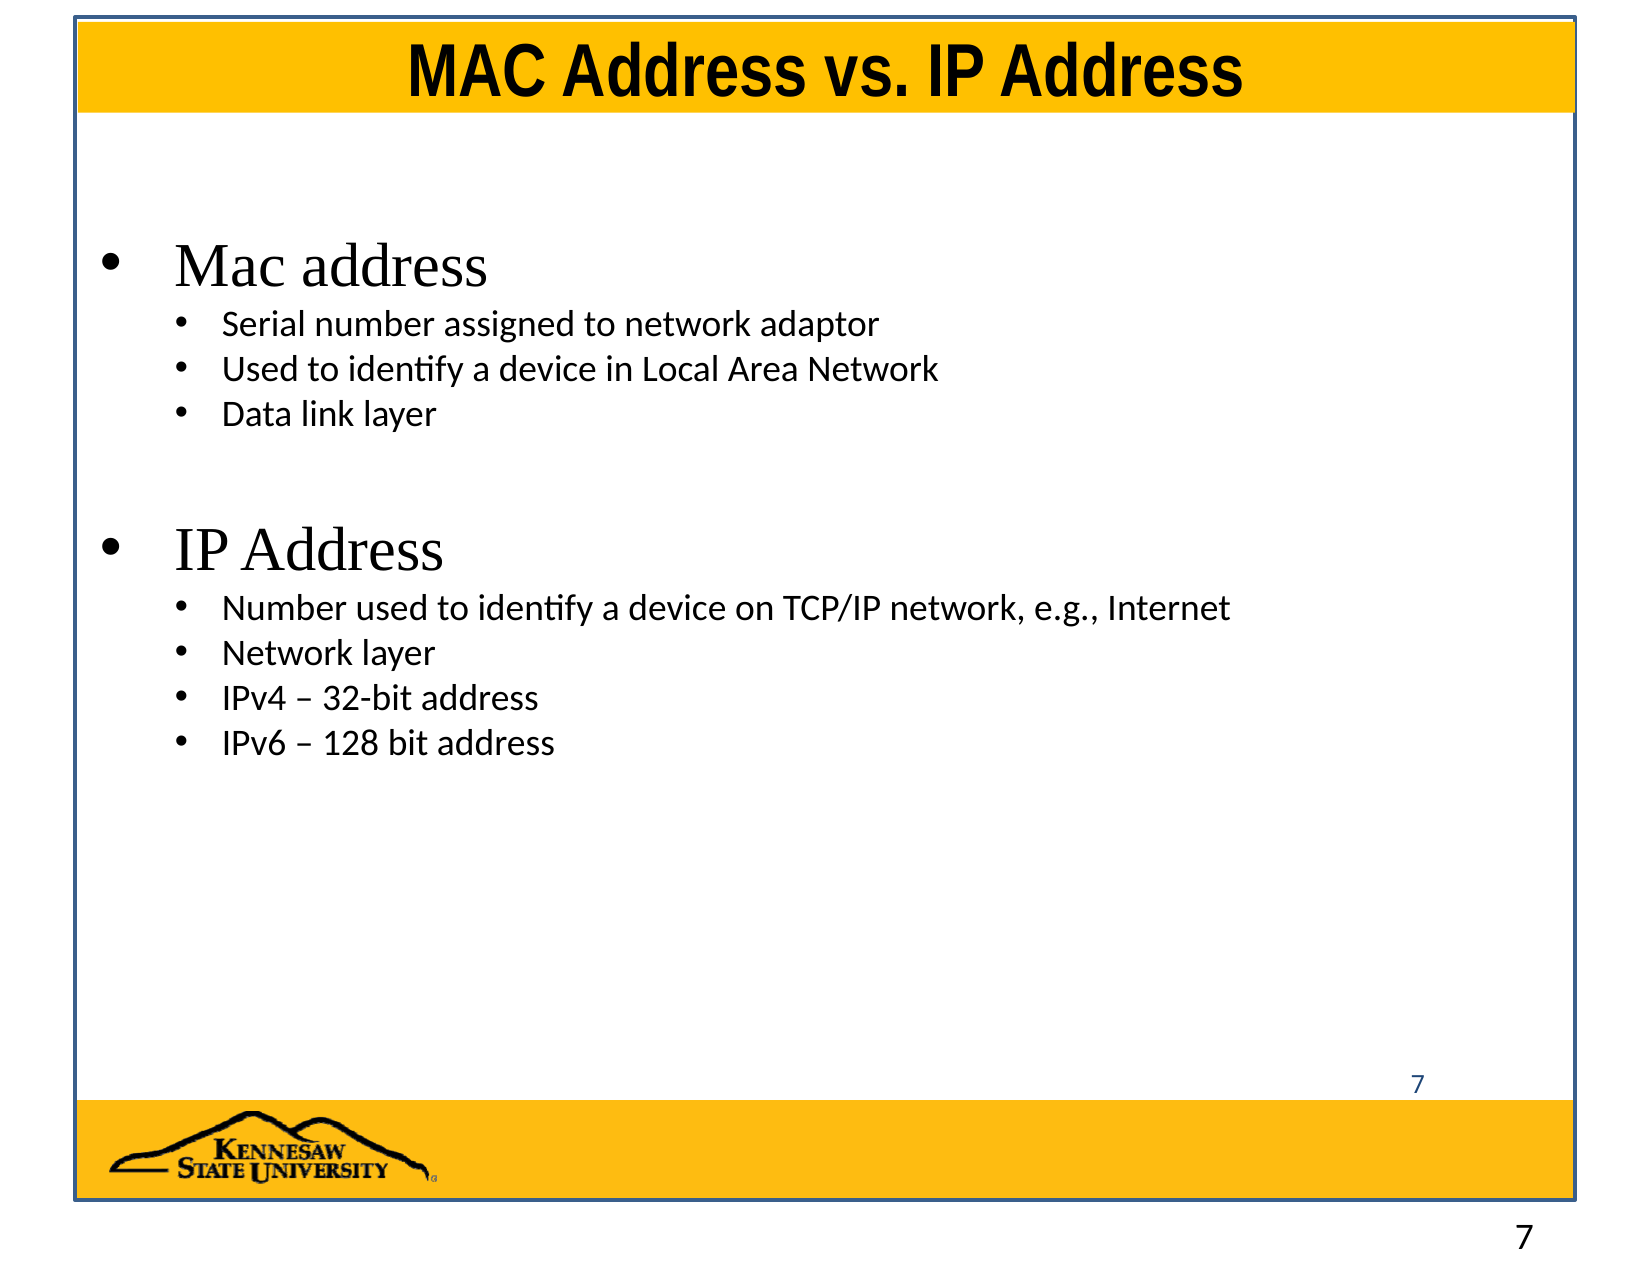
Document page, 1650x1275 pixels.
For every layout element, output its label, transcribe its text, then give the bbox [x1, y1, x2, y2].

list Mac address Serial number assigned to network adaptor Used to identify a device in Local Area Network Data link layer IP Address Number used to identify a device on TCP/IP network, e.g., Internet Network layer IPv4 – 32-bit address IPv6 – 128 bit address [99, 223, 1550, 1032]
slide_number 7 [1299, 1042, 1425, 1103]
picture [108, 1111, 437, 1184]
title MAC Address vs. IP Address [77, 21, 1575, 113]
